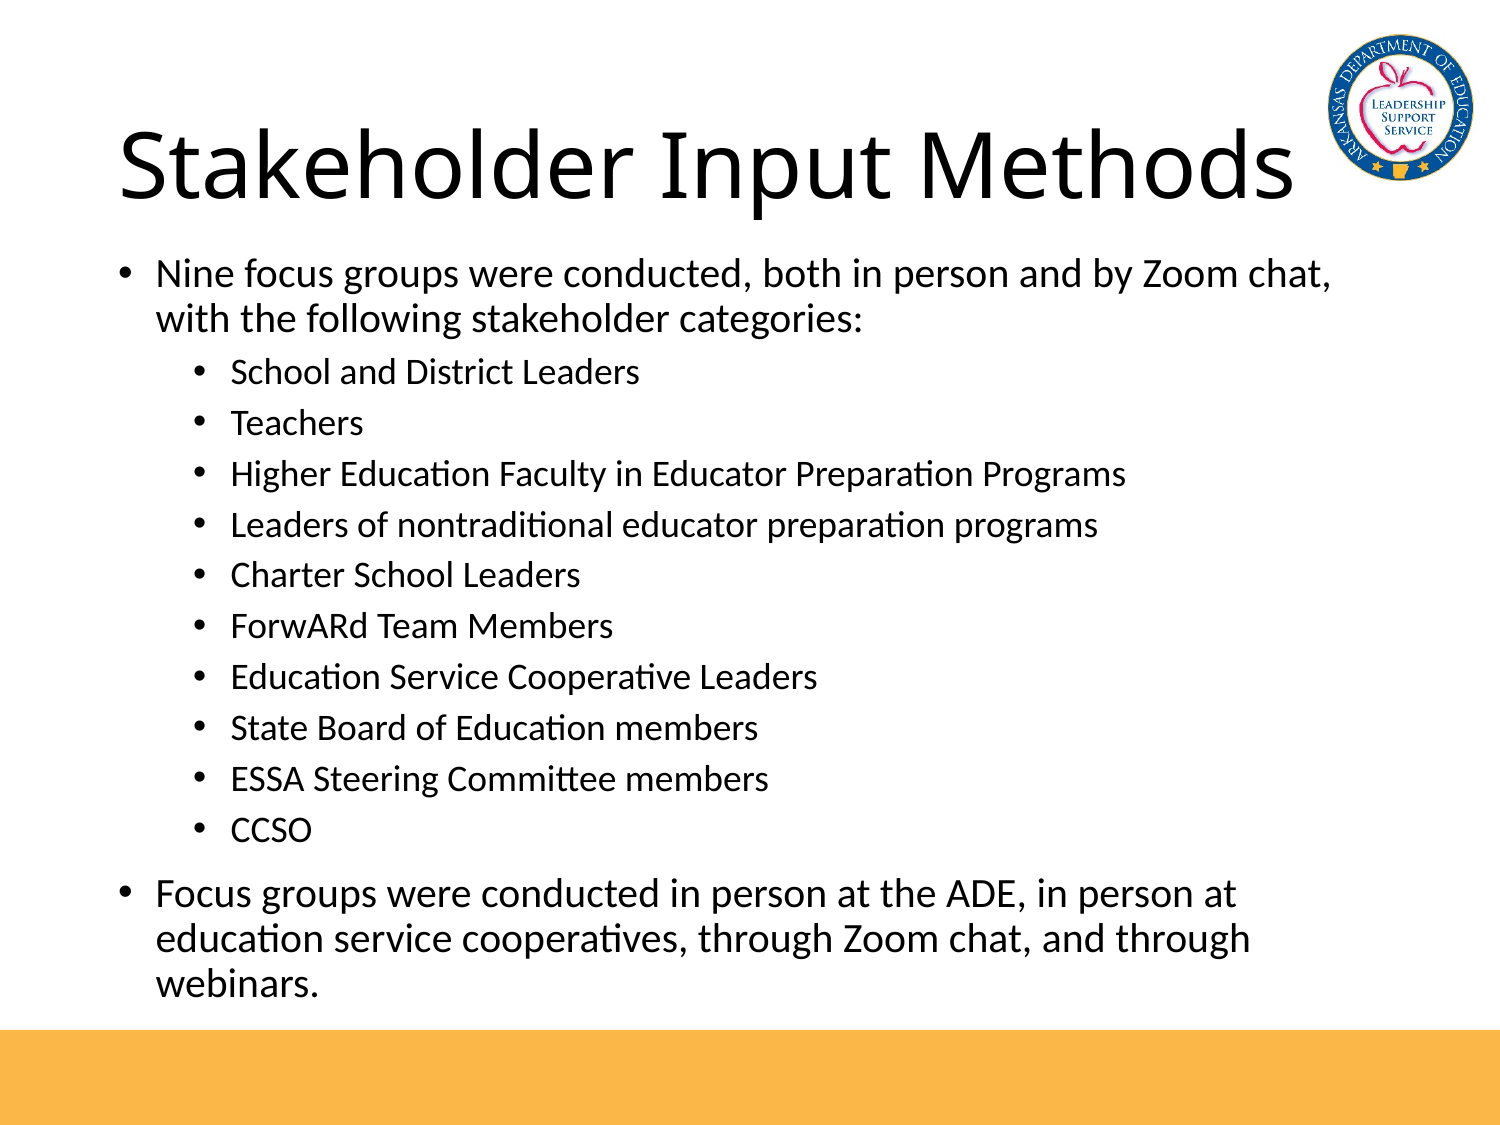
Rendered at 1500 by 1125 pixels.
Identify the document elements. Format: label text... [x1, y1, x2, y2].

title Stakeholder Input Methods [103, 59, 1397, 244]
picture [1327, 34, 1478, 181]
list Nine focus groups were conducted, both in person and by Zoom chat, with the following stakeholder categories: School and District Leaders Teachers Higher Education Faculty in Educator Preparation Programs Leaders of nontraditional educator preparation programs Charter School Leaders ForwARd Team Members Education Service Cooperative Leaders State Board of Education members ESSA Steering Committee members CCSO Focus groups were conducted in person at the ADE, in person at education service cooperatives, through Zoom chat, and through webinars. [103, 244, 1397, 908]
